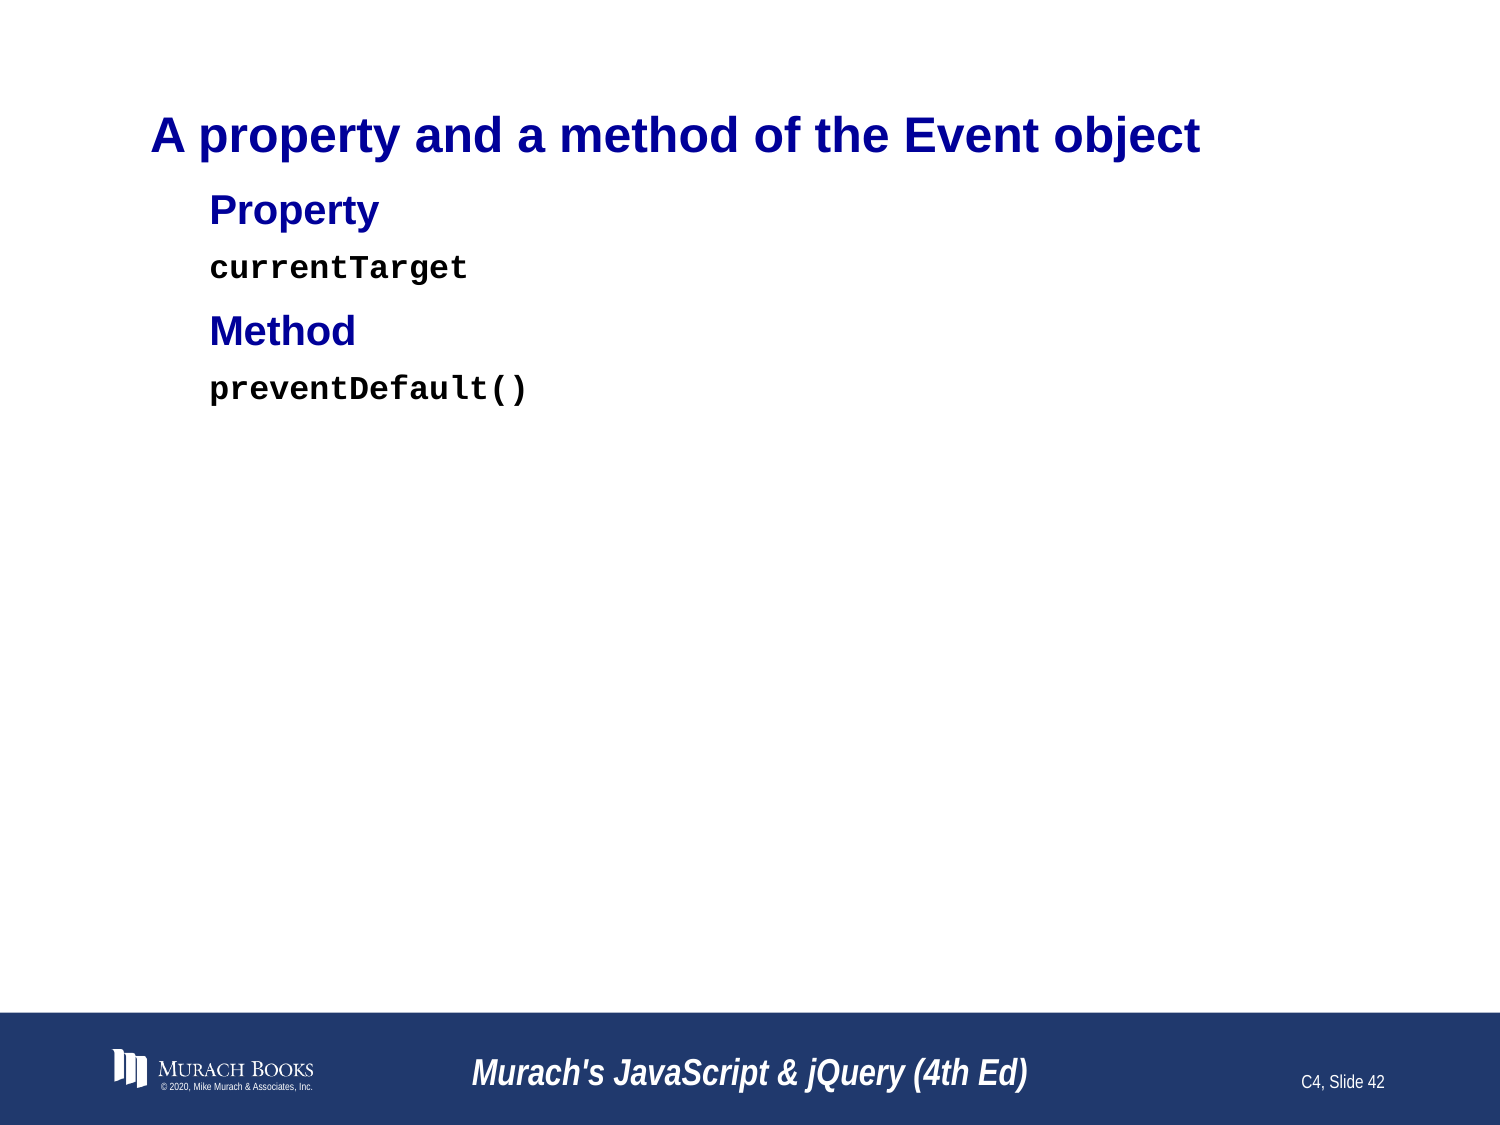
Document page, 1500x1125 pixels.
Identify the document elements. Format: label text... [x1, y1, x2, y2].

slide_number Murach's JavaScript & jQuery (4th Ed) [463, 1025, 1050, 1100]
title A property and a method of the Event object [150, 102, 1350, 164]
list Property currentTarget Method preventDefault() [137, 174, 1350, 975]
footer © 2020, Mike Murach & Associates, Inc. [12, 1025, 463, 1100]
slide_number C4, Slide 42 [1087, 1025, 1400, 1100]
